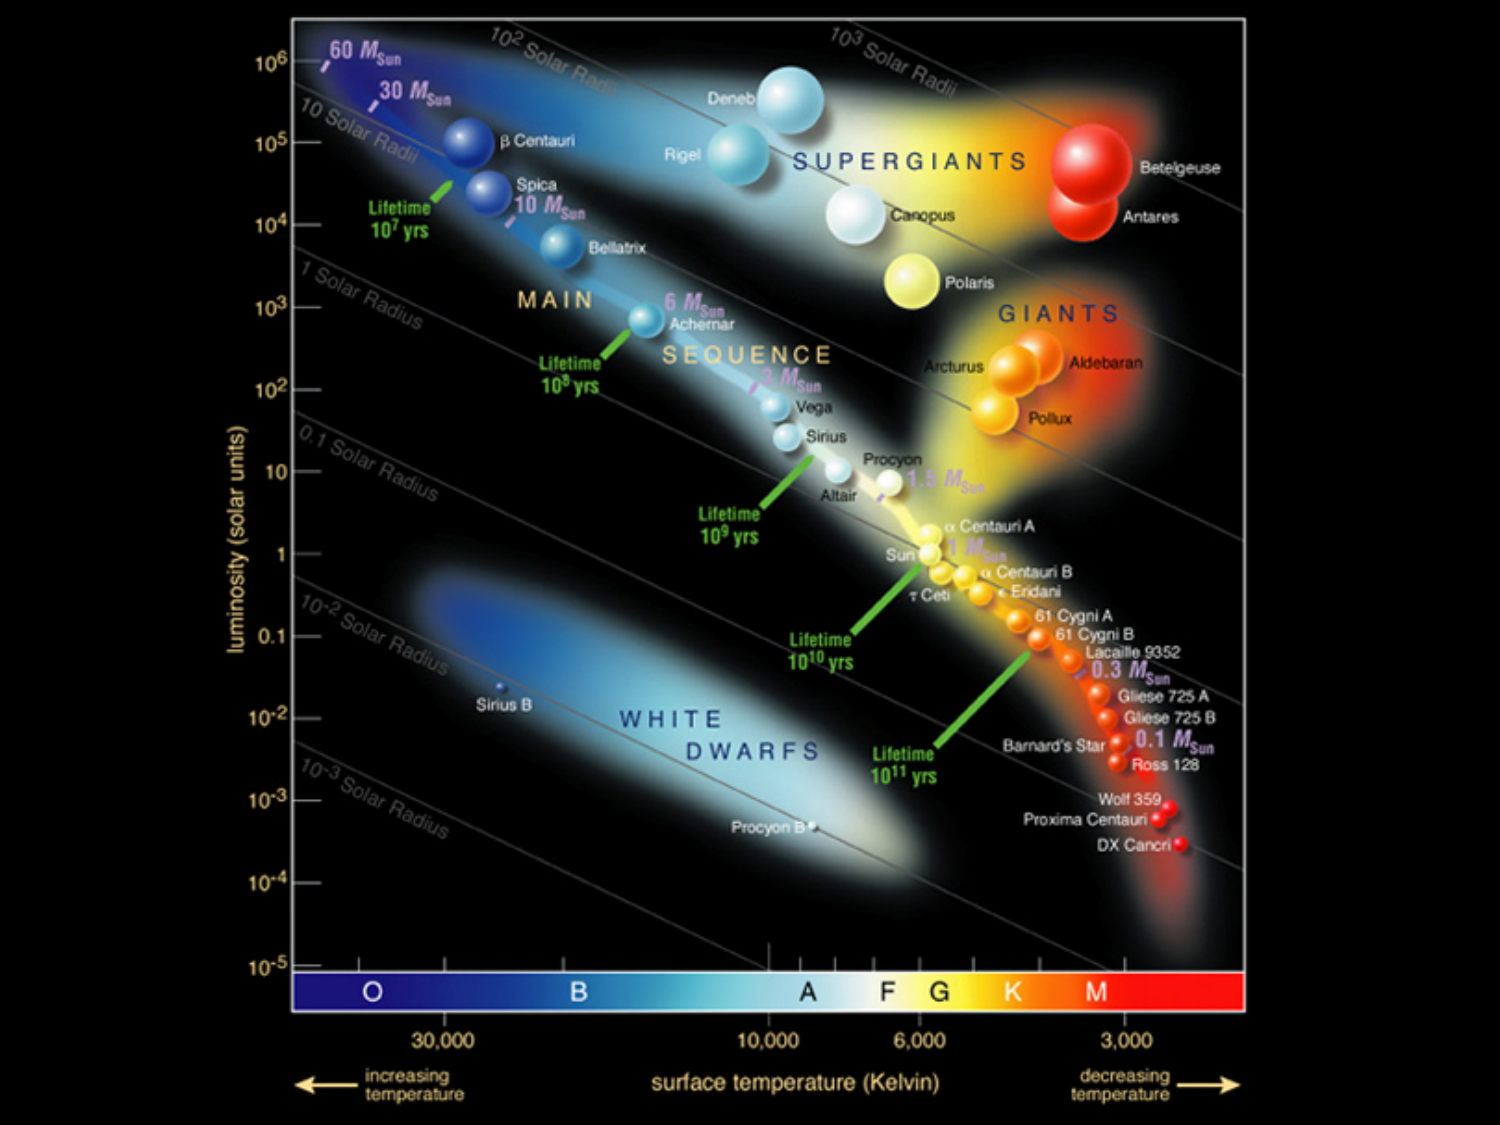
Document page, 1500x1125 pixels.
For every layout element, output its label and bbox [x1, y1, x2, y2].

picture [212, 3, 1263, 1116]
